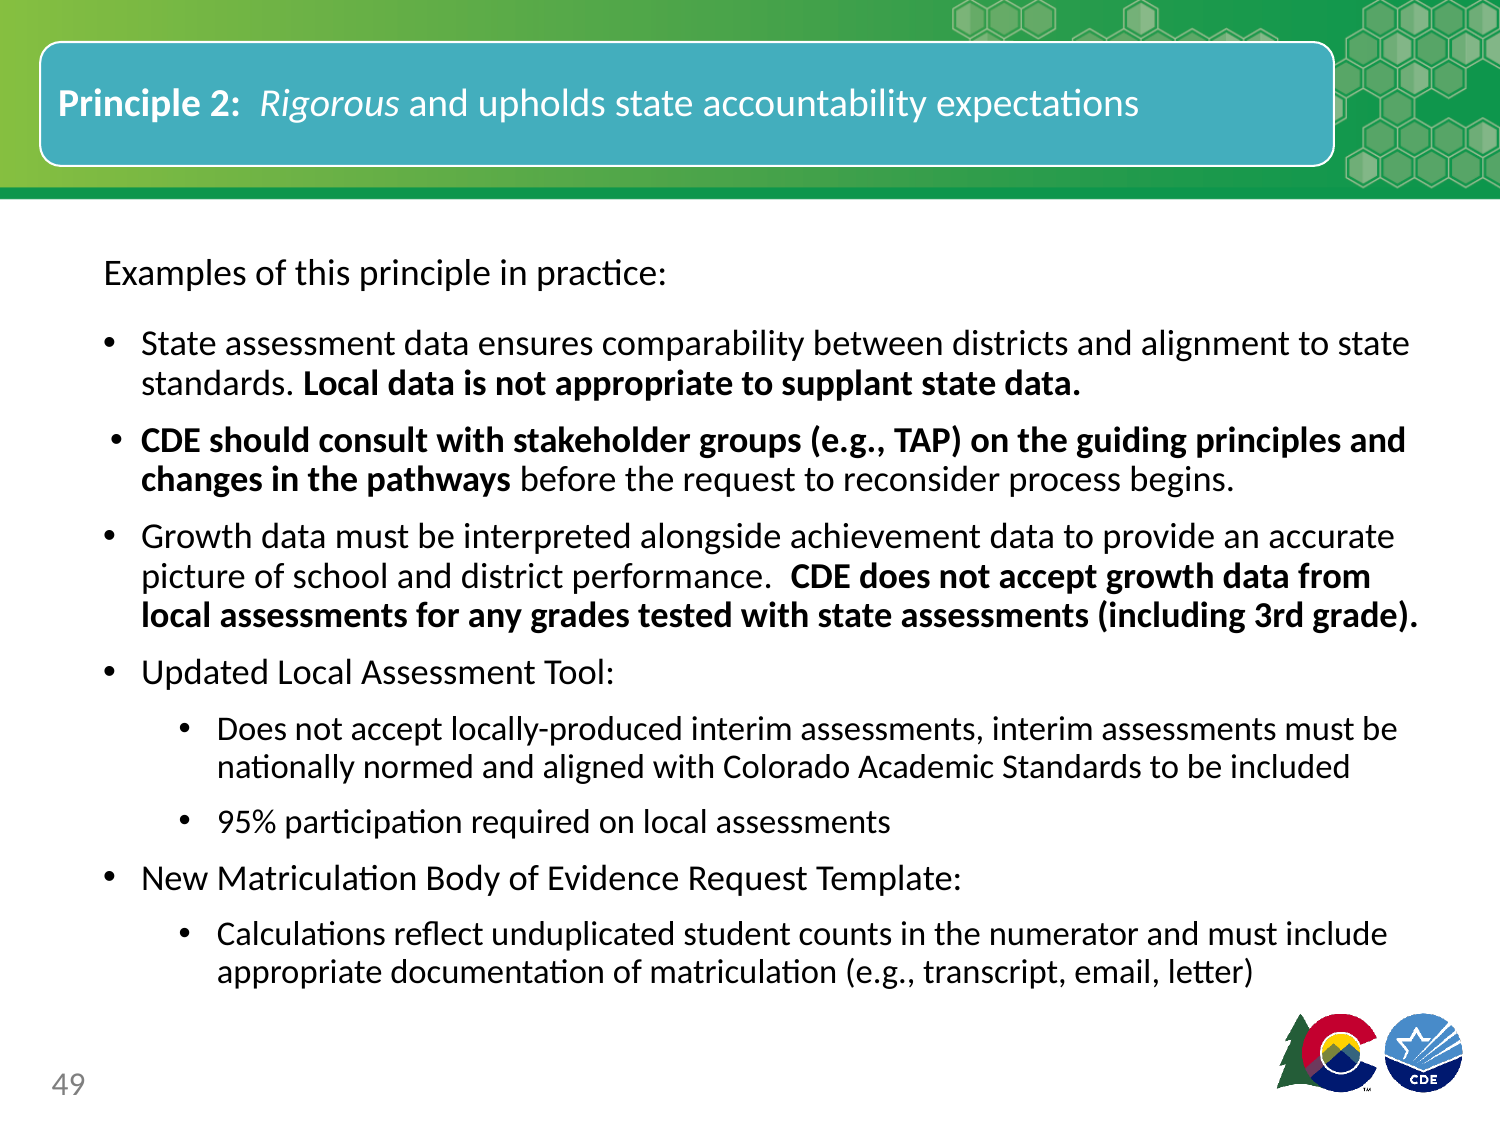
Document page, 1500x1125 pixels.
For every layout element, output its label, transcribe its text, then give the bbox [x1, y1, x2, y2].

slide_number 49 [36, 1054, 375, 1115]
picture [0, 0, 1500, 200]
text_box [39, 41, 1335, 167]
picture [1275, 1012, 1463, 1093]
list State assessment data ensures comparability between districts and alignment to state standards. Local data is not appropriate to supplant state data. CDE should consult with stakeholder groups (e.g., TAP) on the guiding principles and changes in the pathways before the request to reconsider process begins. Growth data must be interpreted alongside achievement data to provide an accurate picture of school and district performance. CDE does not accept growth data from local assessments for any grades tested with state assessments (including 3rd grade). Updated Local Assessment Tool: Does not accept locally-produced interim assessments, interim assessments must be nationally normed and aligned with Colorado Academic Standards to be included 95% participation required on local assessments New Matriculation Body of Evidence Request Template: Calculations reflect unduplicated student counts in the numerator and must include appropriate documentation of matriculation (e.g., transcript, email, letter) [103, 324, 1430, 1031]
text_box Examples of this principle in practice: [88, 239, 1397, 300]
